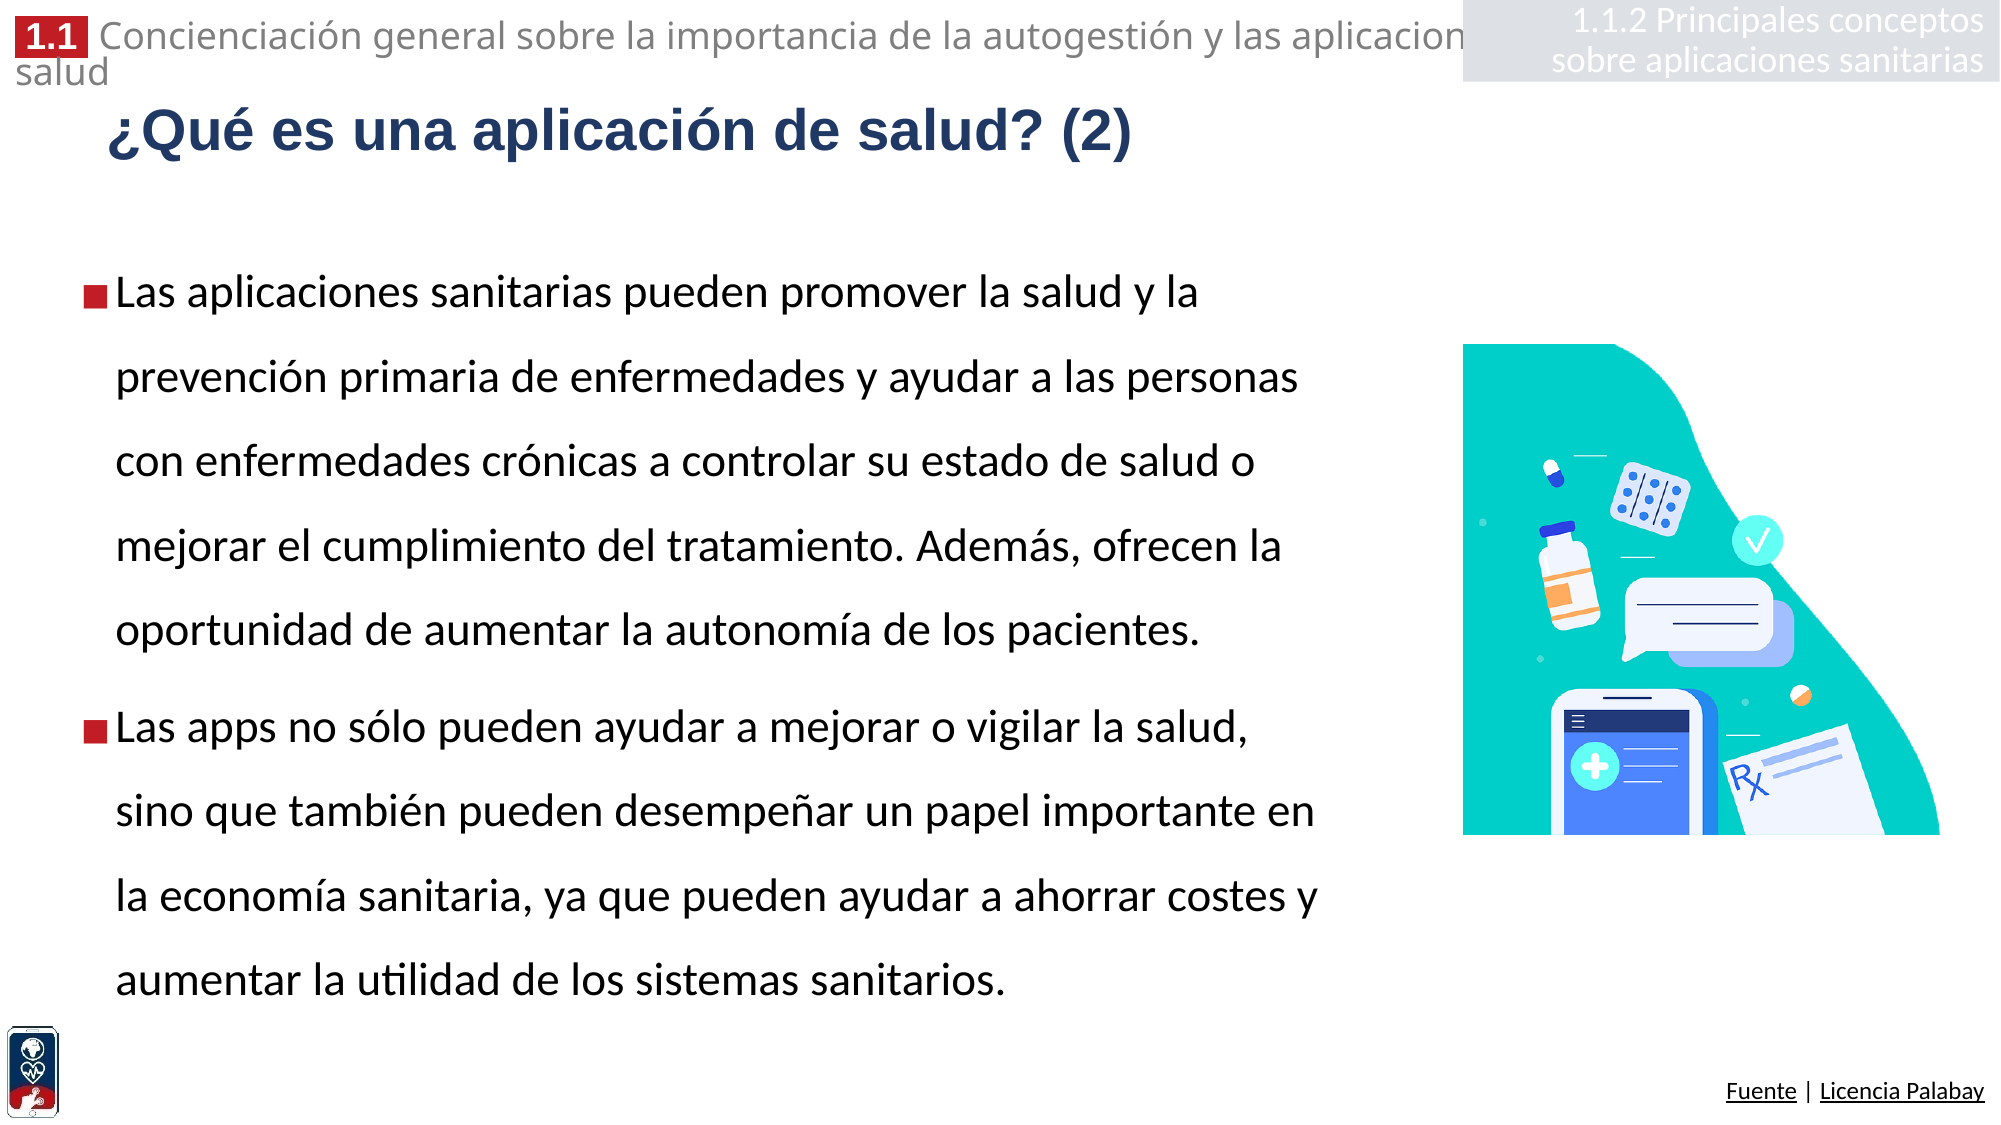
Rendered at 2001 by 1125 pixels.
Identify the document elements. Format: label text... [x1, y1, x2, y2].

picture [7, 1026, 59, 1118]
picture [1462, 344, 1940, 835]
title ¿Qué es una aplicación de salud? (2) [91, 81, 1906, 181]
text_box 1.1.2 Principales conceptos sobre aplicaciones sanitarias [1463, 0, 2000, 82]
text_box Fuente | Licencia Palabay [560, 1066, 2000, 1112]
list Las aplicaciones sanitarias pueden promover la salud y la prevención primaria de enfermedades y ayudar a las personas con enfermedades crónicas a controlar su estado de salud o mejorar el cumplimiento del tratamiento. Además, ofrecen la oportunidad de aumentar la autonomía de los pacientes. Las apps no sólo pueden ayudar a mejorar o vigilar la salud, sino que también pueden desempeñar un papel importante en la economía sanitaria, ya que pueden ayudar a ahorrar costes y aumentar la utilidad de los sistemas sanitarios. [62, 224, 1354, 1024]
